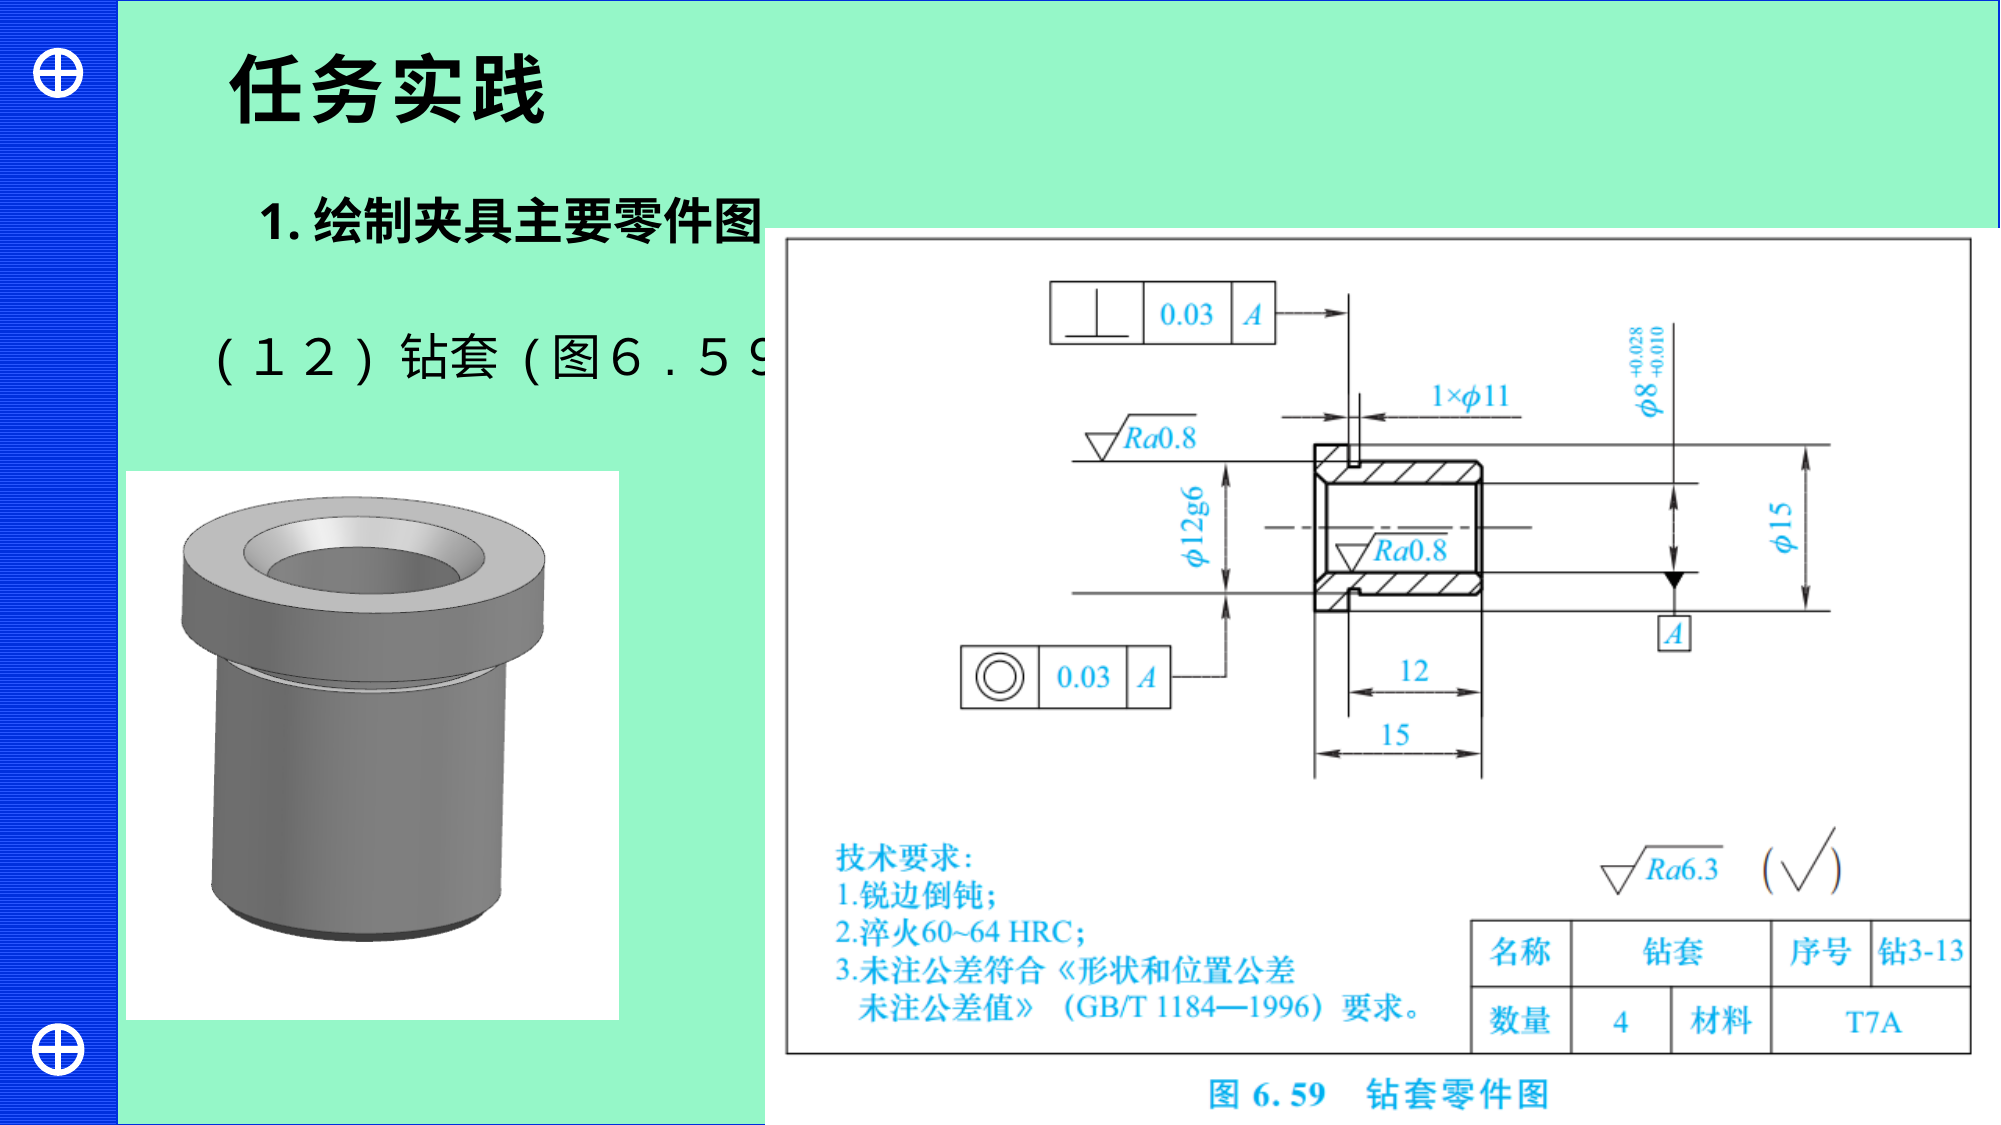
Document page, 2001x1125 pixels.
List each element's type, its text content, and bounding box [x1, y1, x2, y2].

text_box 任务实践 [126, 18, 1414, 140]
text_box (１２) 钻套 (图６.５９)。 [126, 287, 765, 428]
picture [765, 228, 2000, 1125]
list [126, 471, 619, 1020]
text_box 1.绘制夹具主要零件图 [243, 182, 1244, 258]
